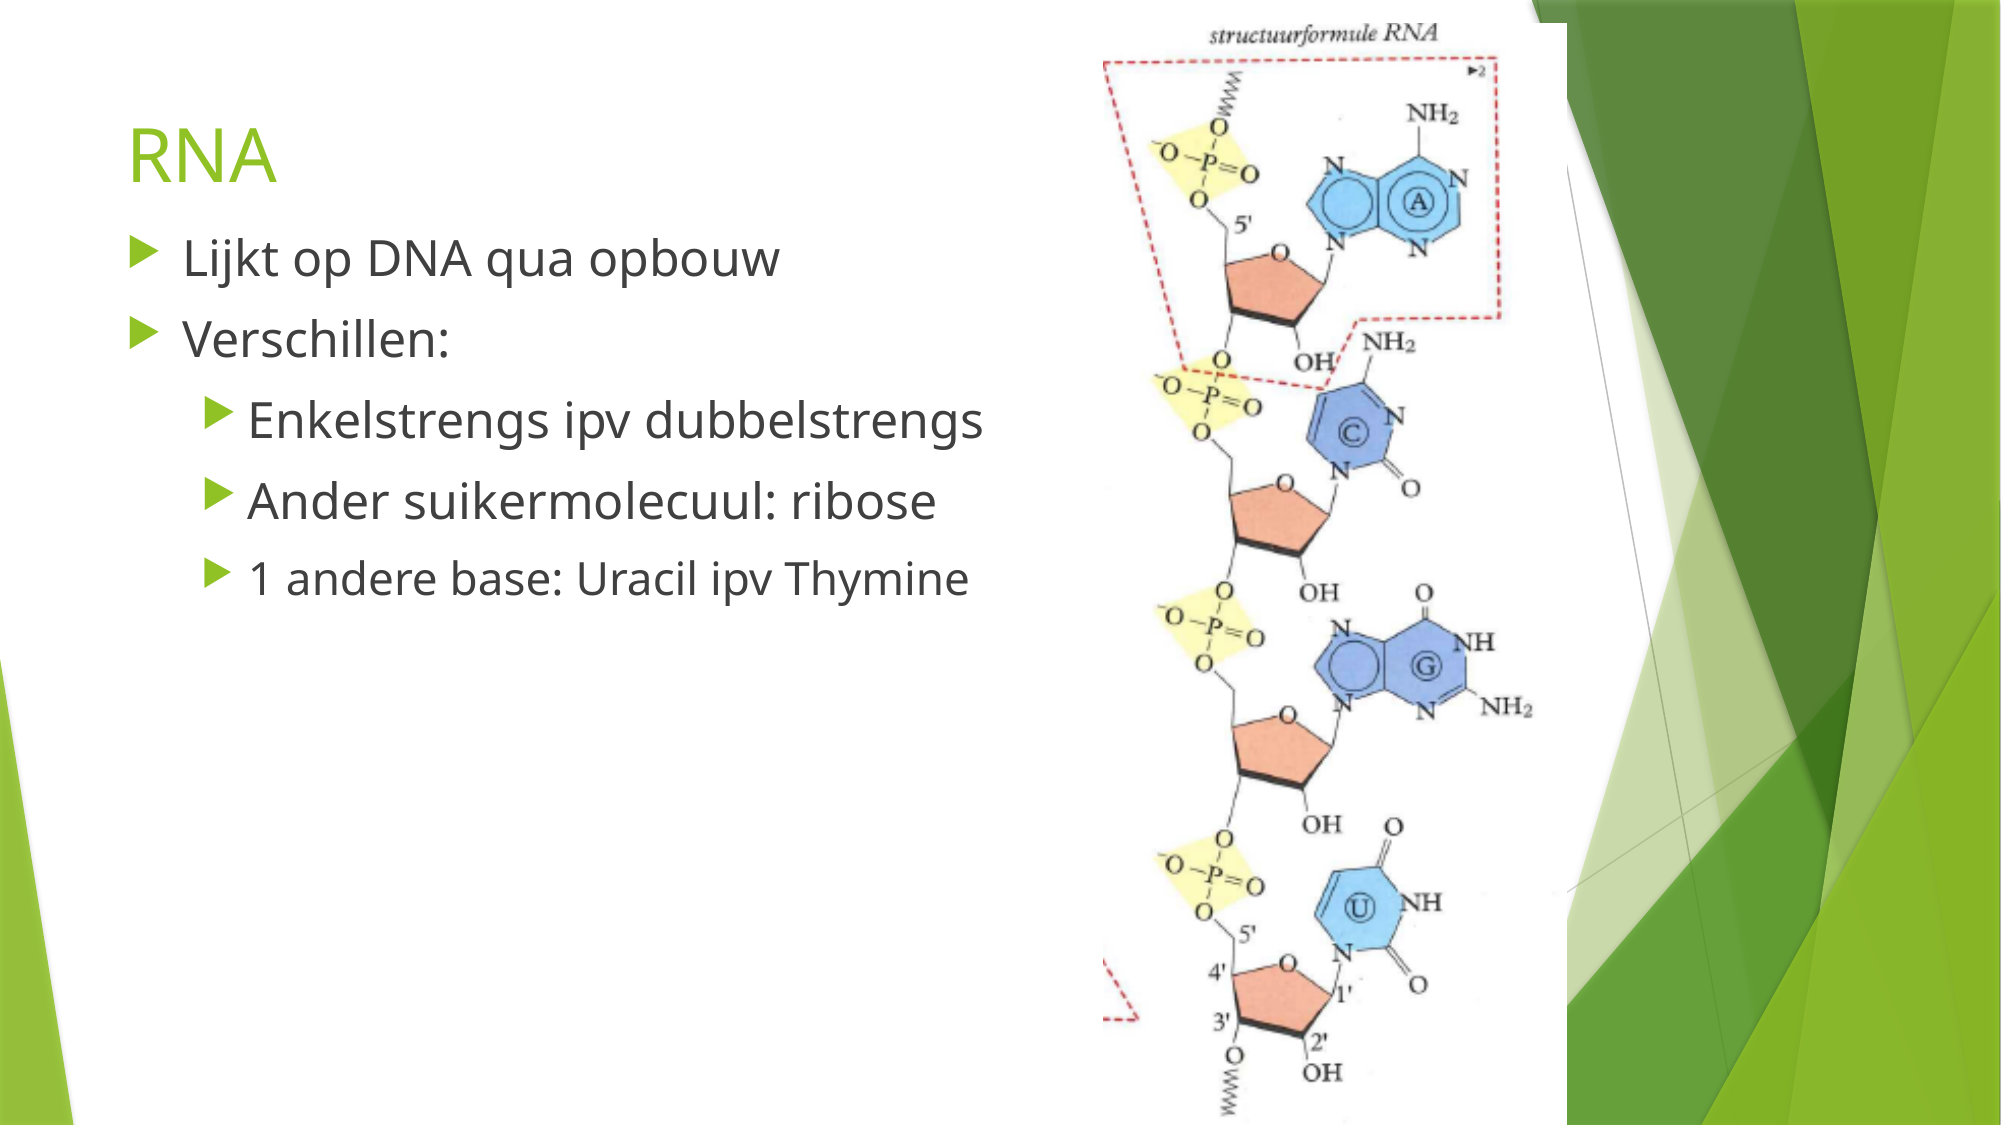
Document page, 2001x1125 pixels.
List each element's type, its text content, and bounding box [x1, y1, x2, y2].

title RNA [111, 99, 1098, 219]
list Lijkt op DNA qua opbouw Verschillen: Enkelstrengs ipv dubbelstrengs Ander suikermolecuul: ribose 1 andere base: Uracil ipv Thymine [111, 219, 1098, 991]
picture [1102, 23, 1568, 1125]
